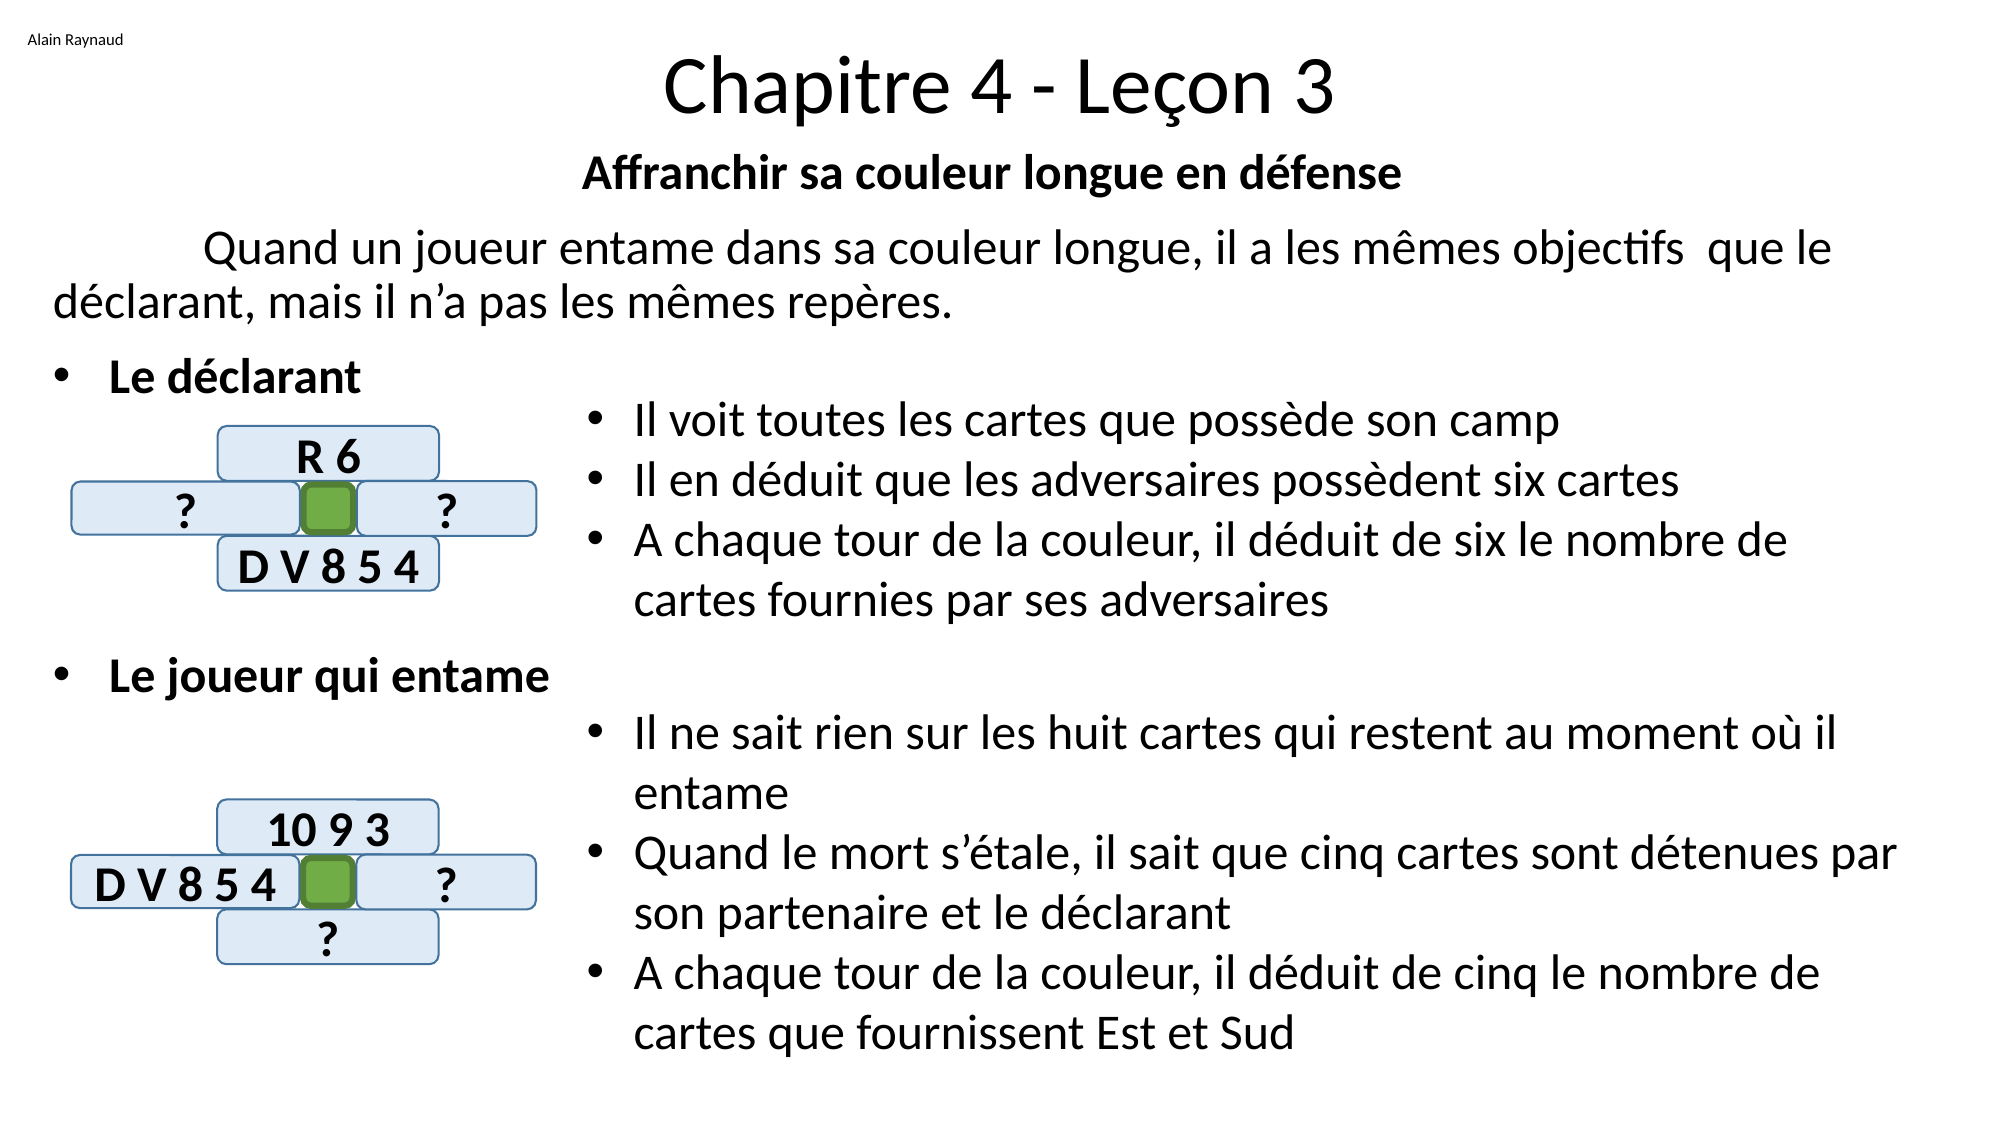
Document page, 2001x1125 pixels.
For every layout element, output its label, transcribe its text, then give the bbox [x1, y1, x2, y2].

title Chapitre 4 - Leçon 3 [249, 38, 1750, 139]
text_box Il ne sait rien sur les huit cartes qui restent au moment où il entame Quand le mort s’étale, il sait que cinq cartes sont détenues par son partenaire et le déclarant A chaque tour de la couleur, il déduit de cinq le nombre de cartes que fournissent Est et Sud [571, 692, 1942, 1068]
text_box Il voit toutes les cartes que possède son camp Il en déduit que les adversaires possèdent six cartes A chaque tour de la couleur, il déduit de six le nombre de cartes fournies par ses adversaires [571, 379, 1891, 635]
text_box Alain Raynaud [12, 21, 147, 57]
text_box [71, 799, 536, 965]
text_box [71, 425, 537, 591]
subtitle Affranchir sa couleur longue en défense Quand un joueur entame dans sa couleur longue, il a les mêmes objectifs que le déclarant, mais il n’a pas les mêmes repères. Le déclarant Le joueur qui entame [37, 139, 1948, 1088]
